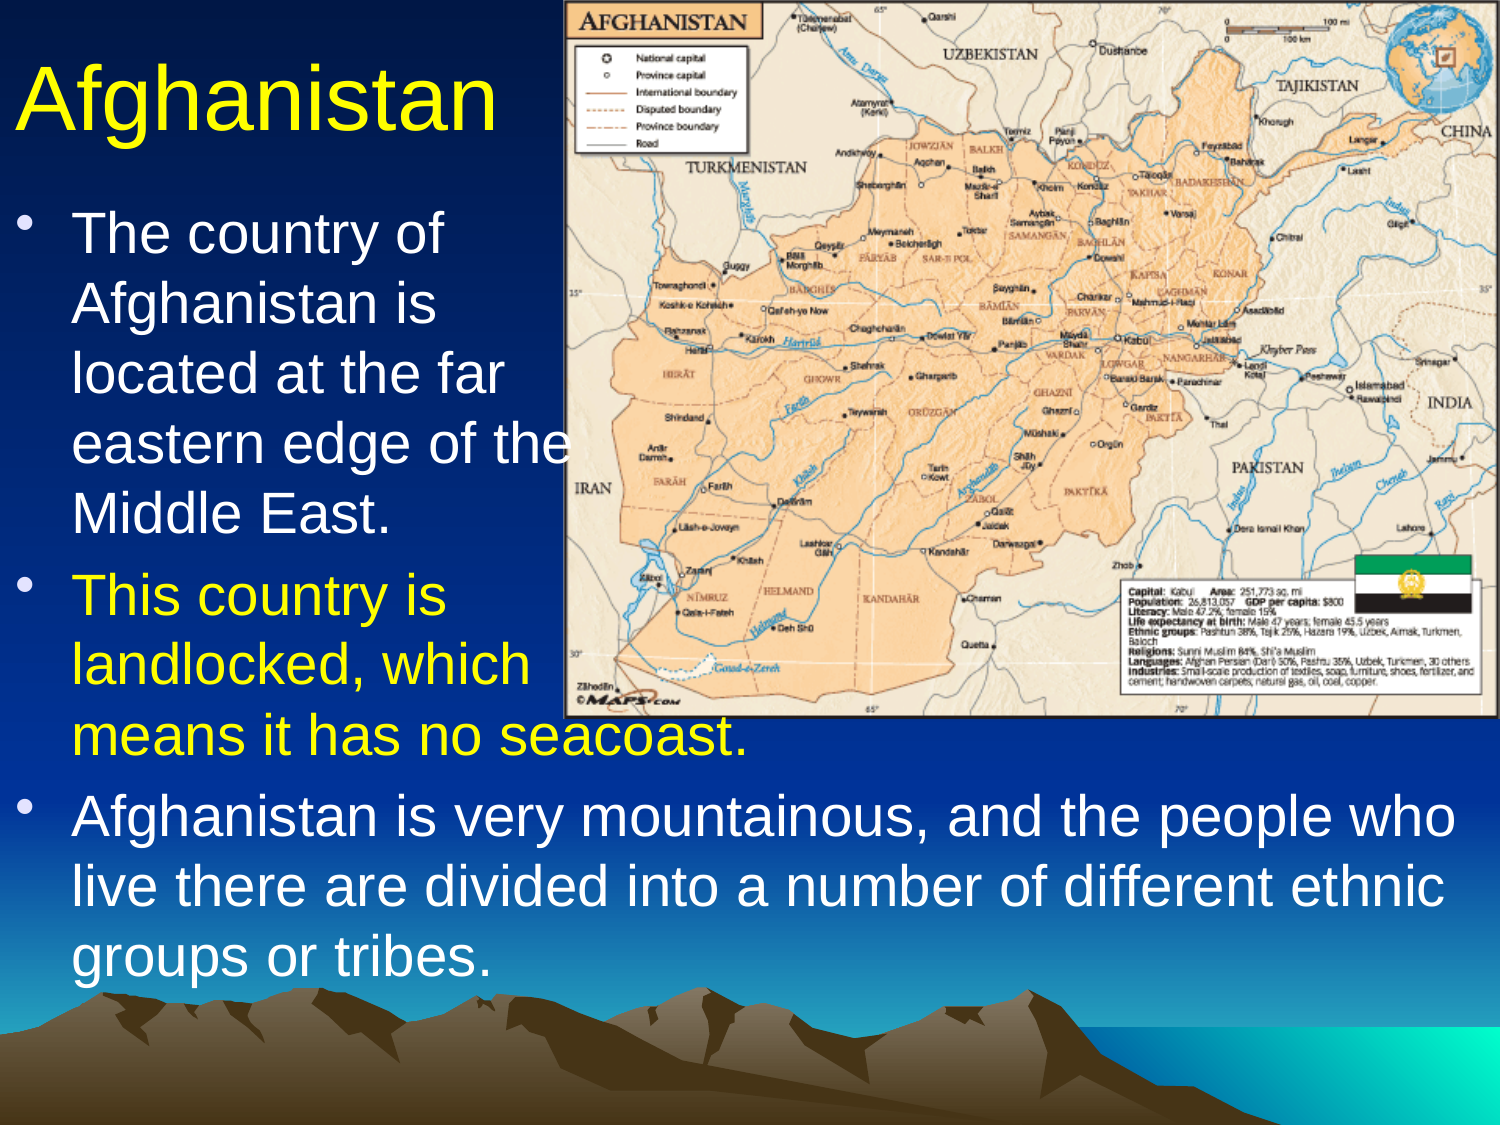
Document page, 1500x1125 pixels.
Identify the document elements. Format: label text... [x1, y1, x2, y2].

picture [562, 0, 1500, 719]
title Afghanistan [0, 0, 558, 187]
list The country of Afghanistan is located at the far eastern edge of the Middle East. This country is landlocked, which means it has no seacoast. Afghanistan is very mountainous, and the people who live there are divided into a number of different ethnic groups or tribes. [0, 187, 1500, 926]
